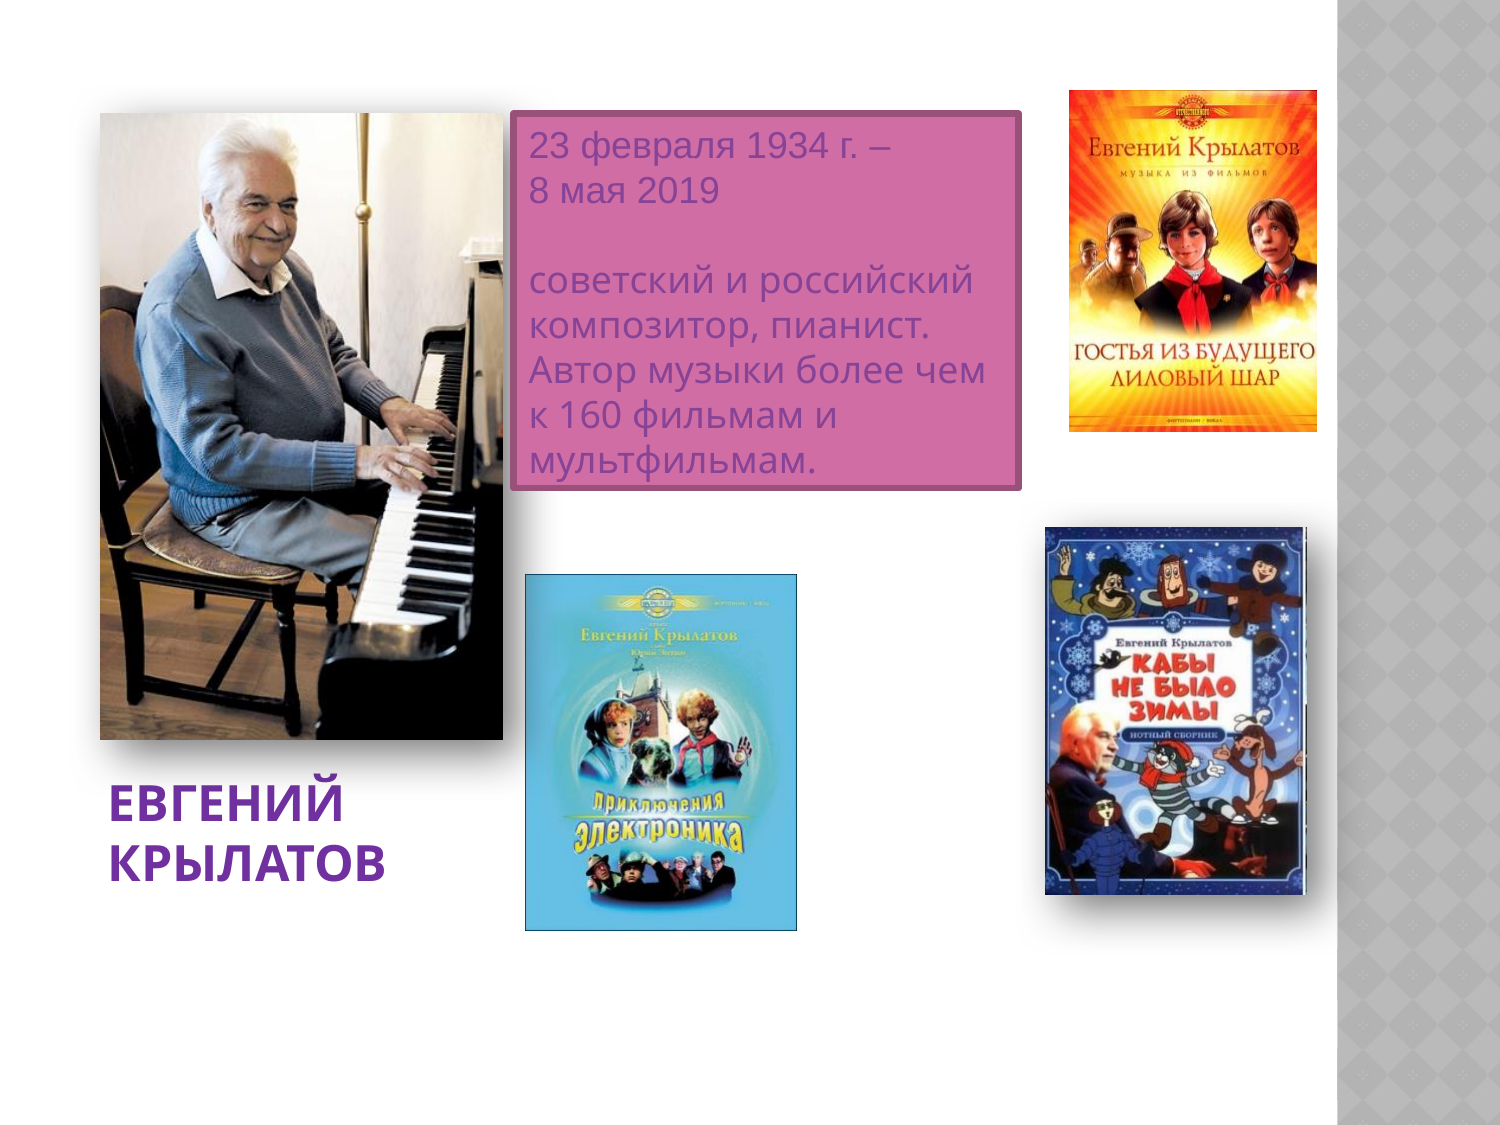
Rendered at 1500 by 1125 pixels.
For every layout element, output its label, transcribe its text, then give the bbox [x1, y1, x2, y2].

text_box 23 февраля 1934 г. – 8 мая 2019 советский и российский композитор, пианист. Автор музыки более чем к 160 фильмам и мультфильмам. [510, 110, 1022, 491]
picture [1044, 526, 1307, 896]
title Евгений Крылатов [100, 772, 410, 892]
picture [525, 573, 797, 929]
picture [99, 113, 504, 740]
picture [1068, 89, 1318, 432]
